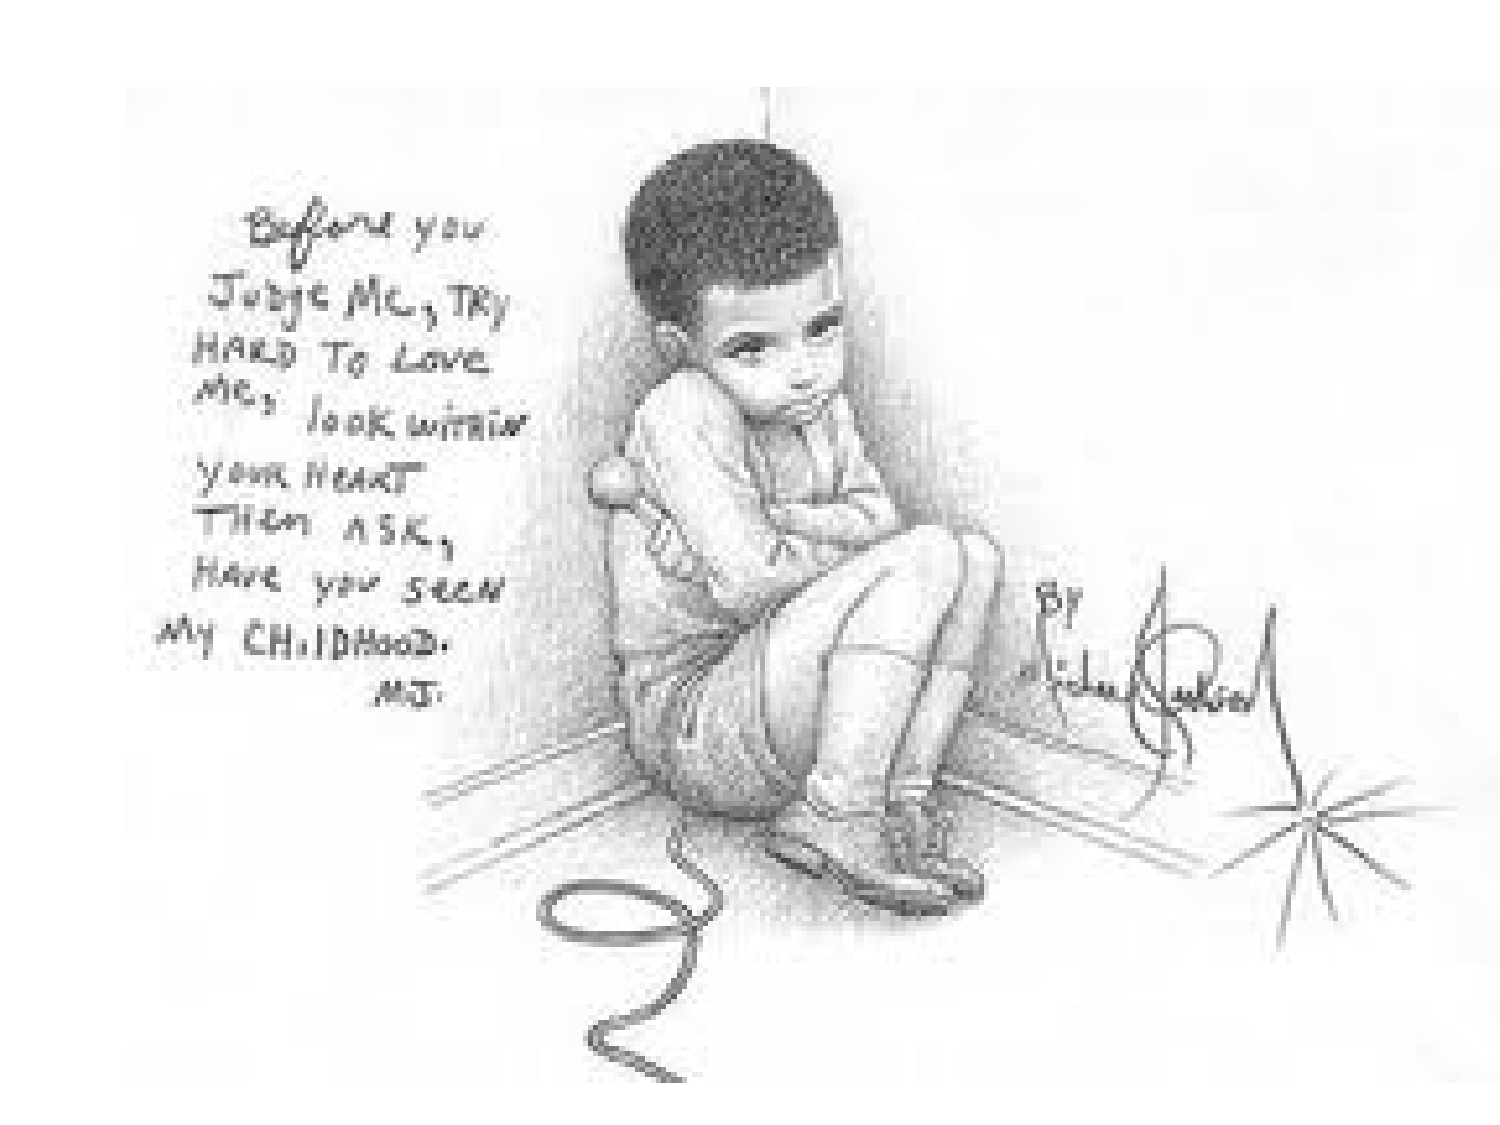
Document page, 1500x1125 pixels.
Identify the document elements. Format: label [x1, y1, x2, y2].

list [124, 87, 1500, 1083]
